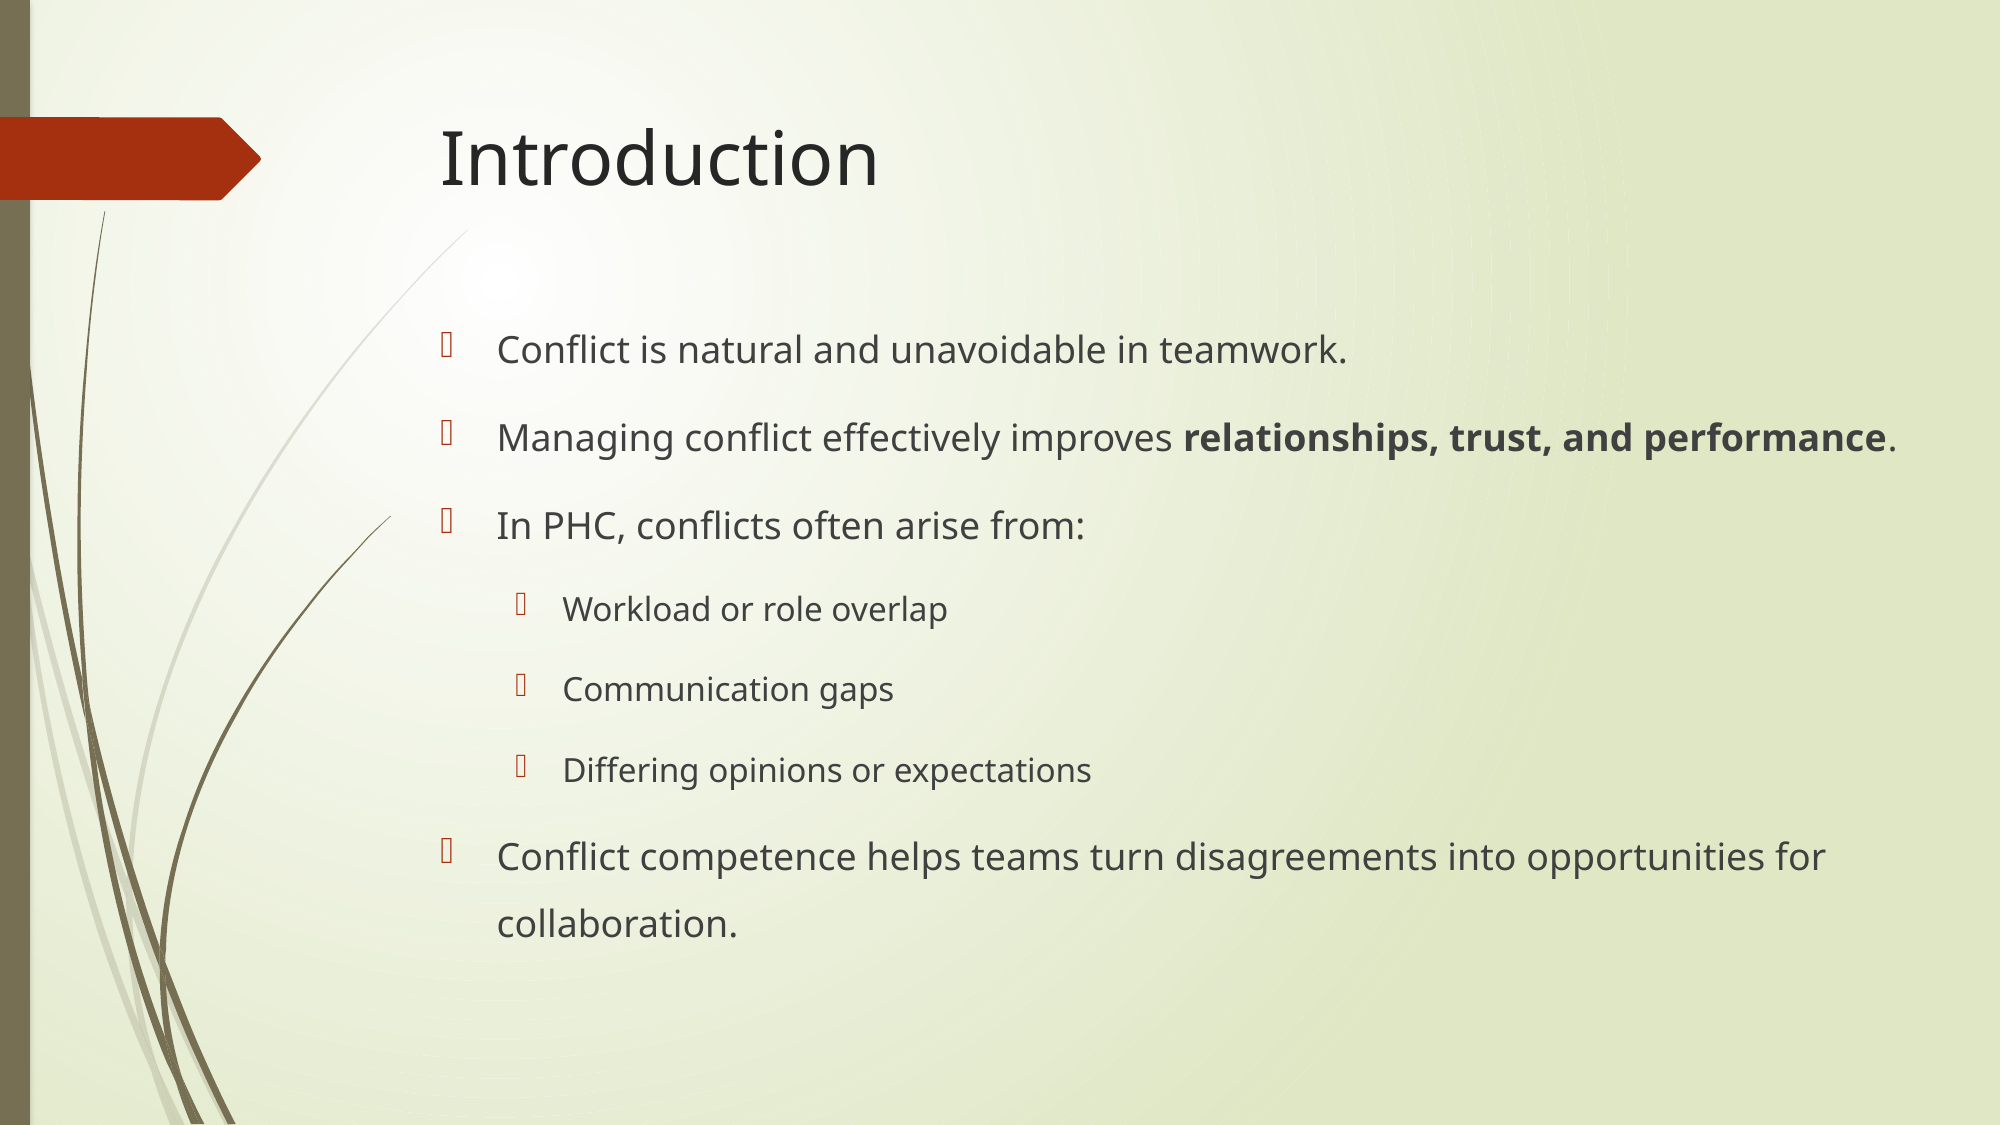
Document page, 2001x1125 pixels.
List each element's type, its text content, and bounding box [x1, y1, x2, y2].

list Conflict is natural and unavoidable in teamwork. Managing conflict effectively improves relationships, trust, and performance. In PHC, conflicts often arise from: Workload or role overlap Communication gaps Differing opinions or expectations Conflict competence helps teams turn disagreements into opportunities for collaboration. [425, 295, 1927, 990]
title Introduction [425, 102, 1888, 295]
